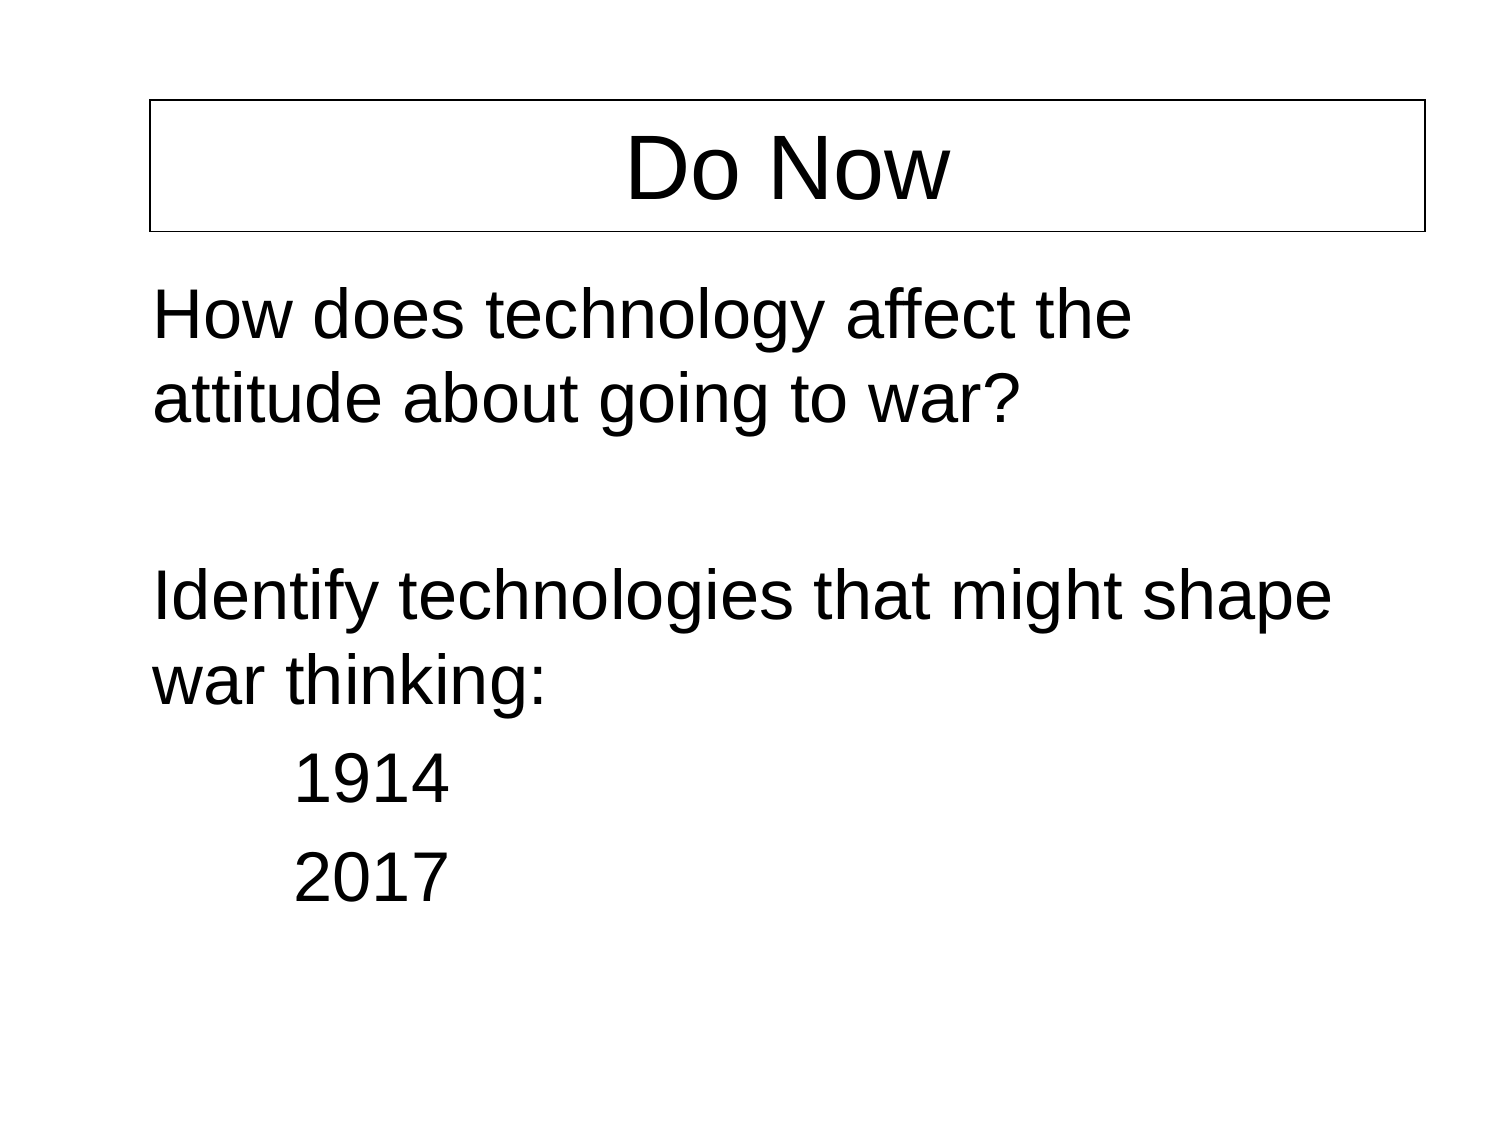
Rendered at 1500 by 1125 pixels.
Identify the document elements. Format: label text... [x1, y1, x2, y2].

title Do Now [150, 99, 1425, 232]
subtitle How does technology affect the attitude about going to war? Identify technologies that might shape war thinking: 1914 2017 [137, 260, 1388, 925]
